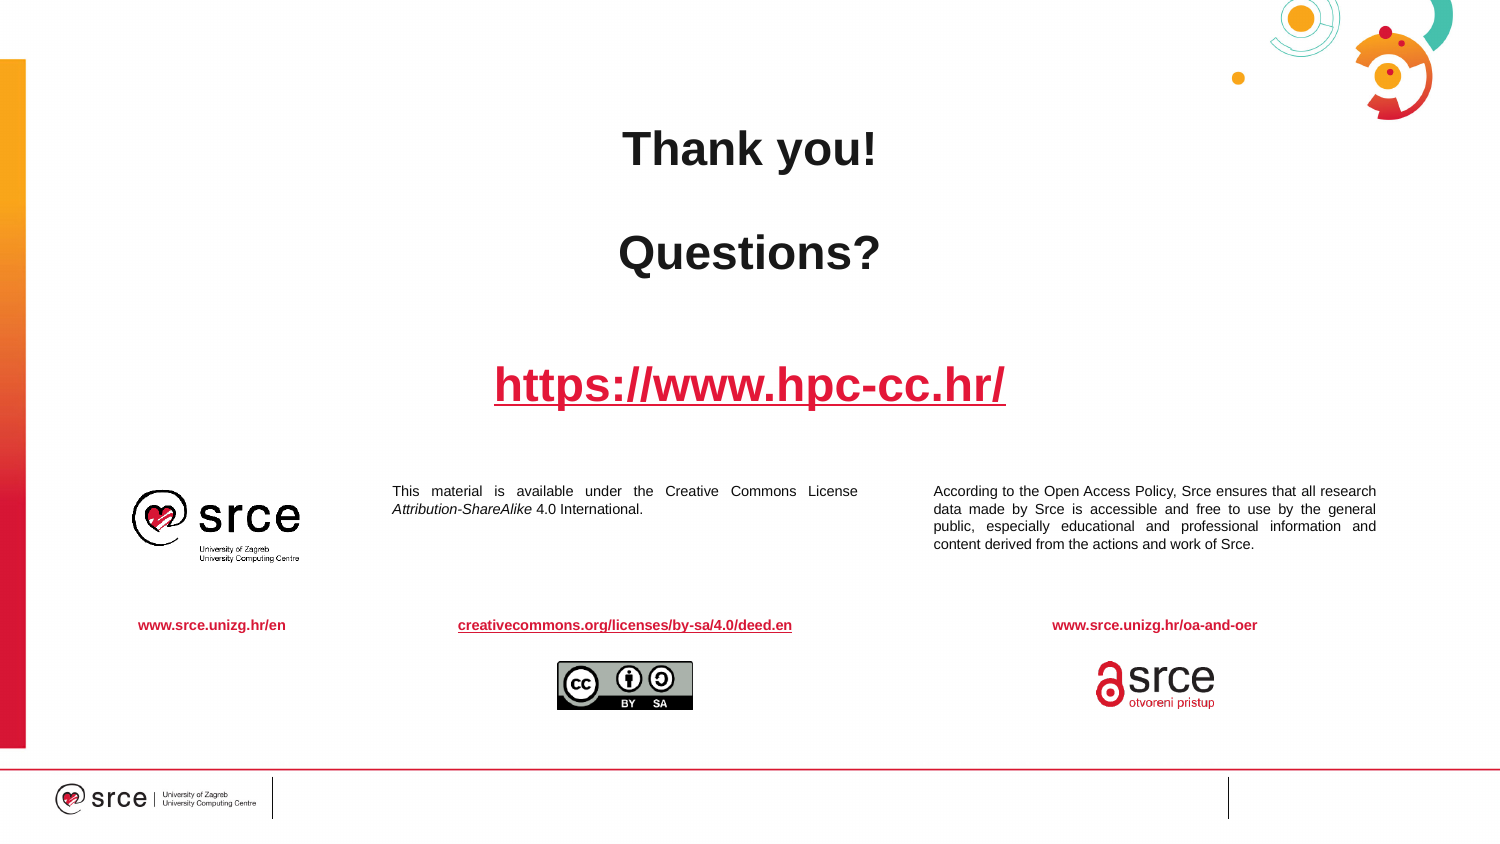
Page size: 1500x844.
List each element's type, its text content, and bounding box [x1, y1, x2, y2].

text_box https://www.hpc-cc.hr/ [187, 245, 1313, 471]
picture [0, 0, 1500, 844]
title Thank you! Questions? [187, 61, 1313, 245]
